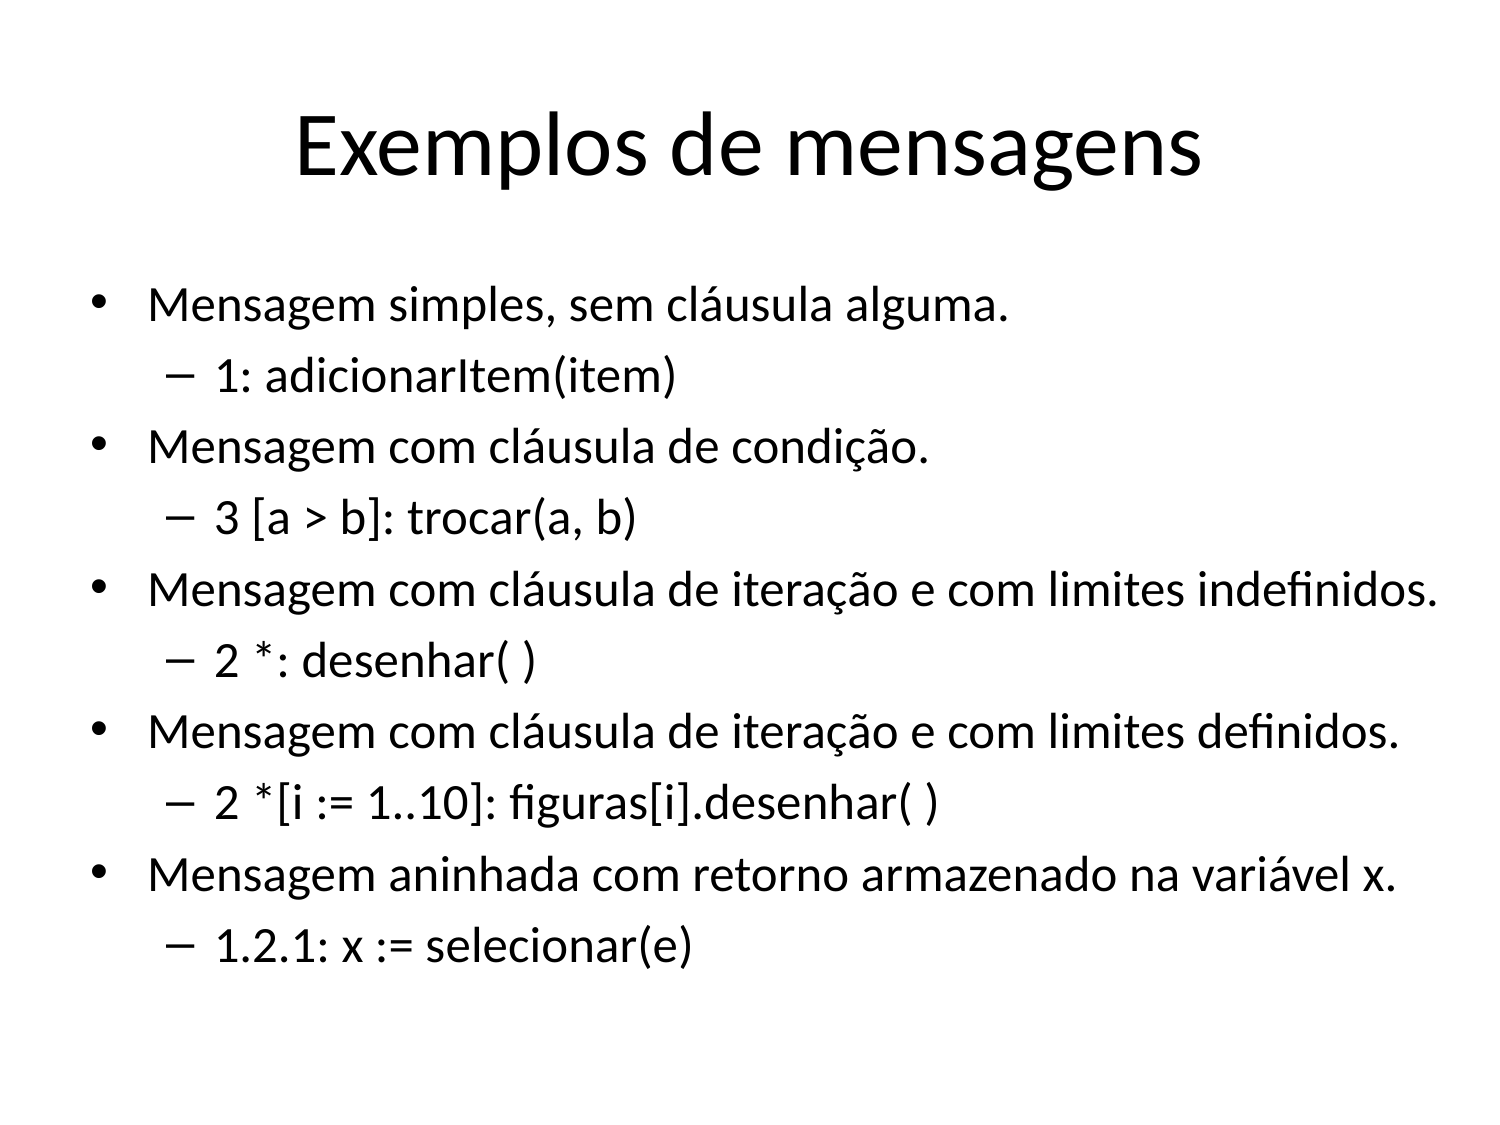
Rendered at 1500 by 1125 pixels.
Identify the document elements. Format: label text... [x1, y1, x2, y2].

title Exemplos de mensagens [75, 45, 1425, 233]
list Mensagem simples, sem cláusula alguma. 1: adicionarItem(item) Mensagem com cláusula de condição. 3 [a > b]: trocar(a, b) Mensagem com cláusula de iteração e com limites indefinidos. 2 *: desenhar( ) Mensagem com cláusula de iteração e com limites definidos. 2 *[i := 1..10]: figuras[i].desenhar( ) Mensagem aninhada com retorno armazenado na variável x. 1.2.1: x := selecionar(e) [75, 262, 1459, 1005]
